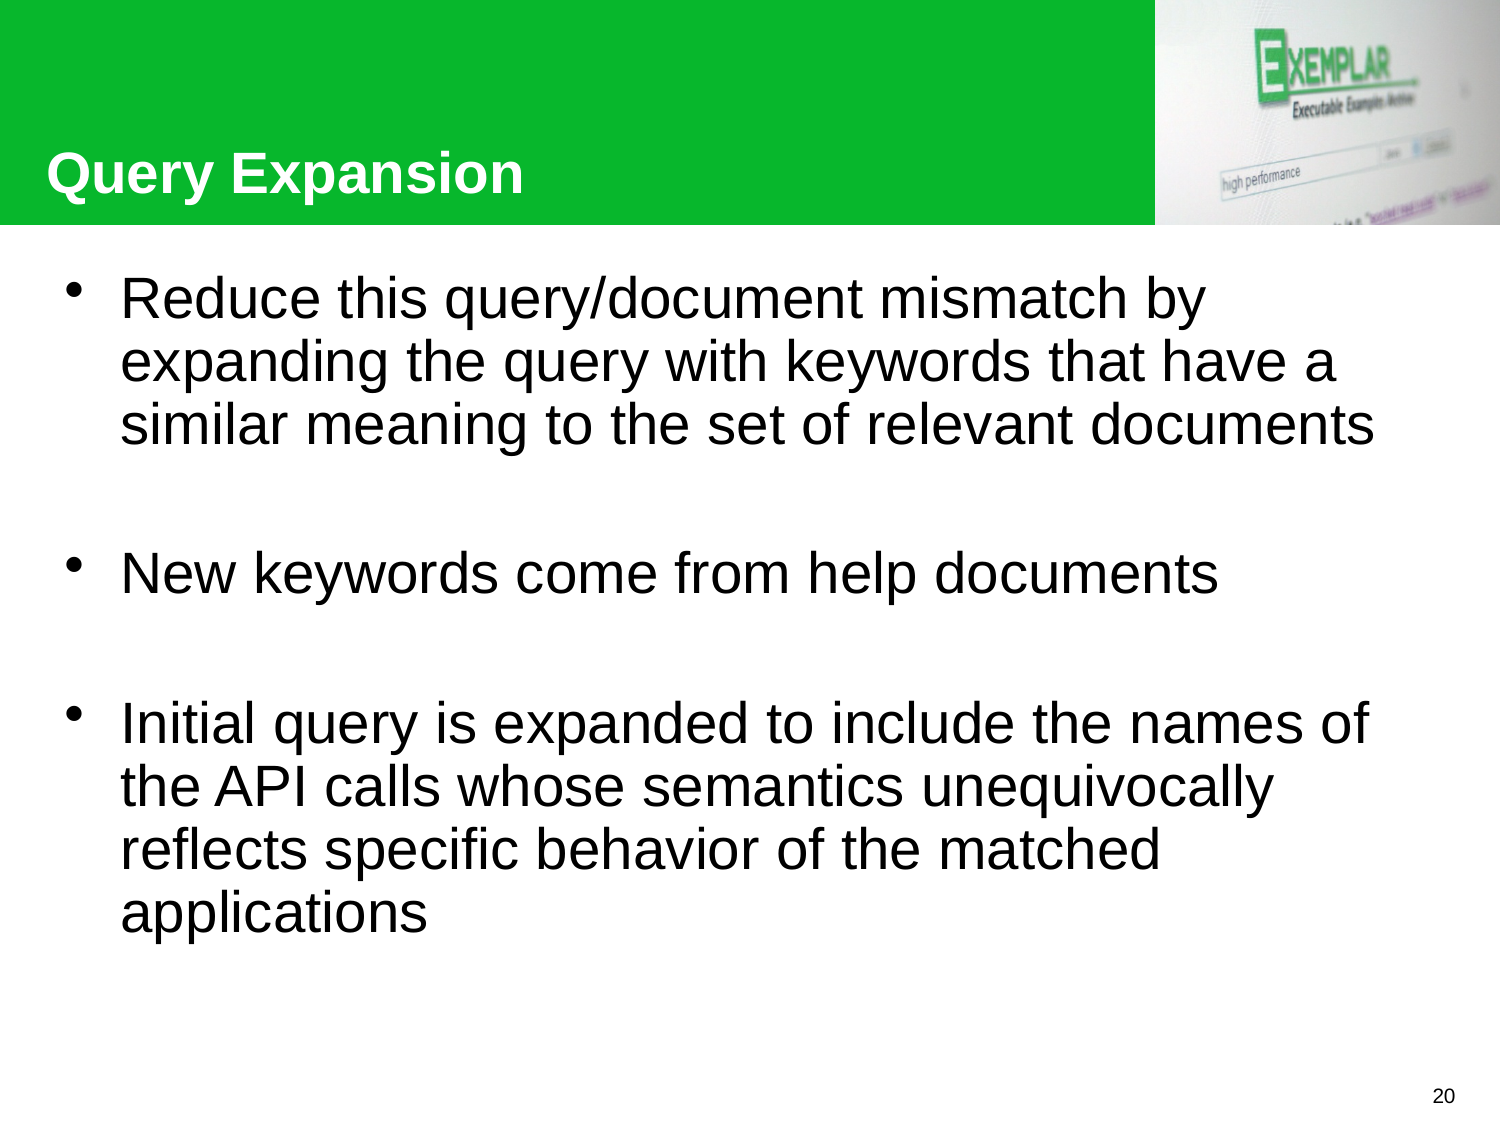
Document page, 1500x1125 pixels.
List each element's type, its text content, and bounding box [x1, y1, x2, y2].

slide_number 20 [1191, 1070, 1471, 1116]
picture [1155, 0, 1500, 225]
list Reduce this query/document mismatch by expanding the query with keywords that have a similar meaning to the set of relevant documents New keywords come from help documents Initial query is expanded to include the names of the API calls whose semantics unequivocally reflects specific behavior of the matched applications [48, 260, 1442, 986]
title Query Expansion [30, 39, 1122, 213]
